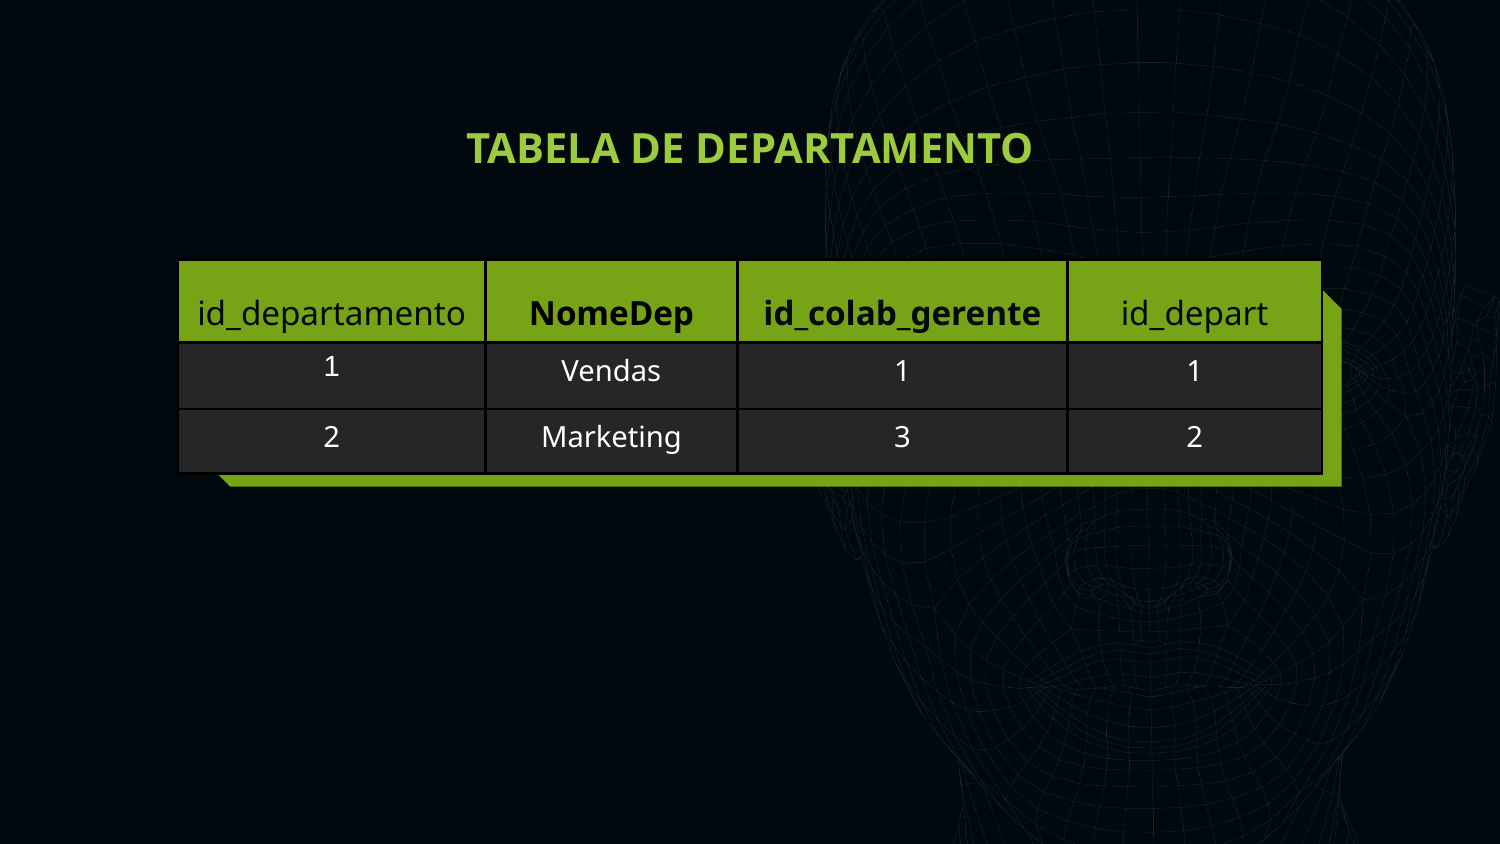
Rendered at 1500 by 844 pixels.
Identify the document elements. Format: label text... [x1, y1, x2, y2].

table_header id_departamento [179, 261, 484, 341]
table_cell 2 [1069, 410, 1321, 472]
table_header id_depart [1069, 261, 1321, 341]
table_cell 2 [179, 410, 484, 472]
table_cell 1 [1069, 344, 1321, 408]
table_cell 3 [739, 410, 1066, 472]
table_cell Vendas [487, 344, 736, 408]
table_header NomeDep [487, 261, 736, 341]
table_cell 1 [179, 344, 484, 408]
text_box TABELA DE DEPARTAMENTO [207, 106, 1293, 187]
table_header id_colab_gerente [739, 261, 1066, 341]
table_cell 1 [739, 344, 1066, 408]
table_cell Marketing [487, 410, 736, 472]
text_box [218, 290, 1342, 487]
